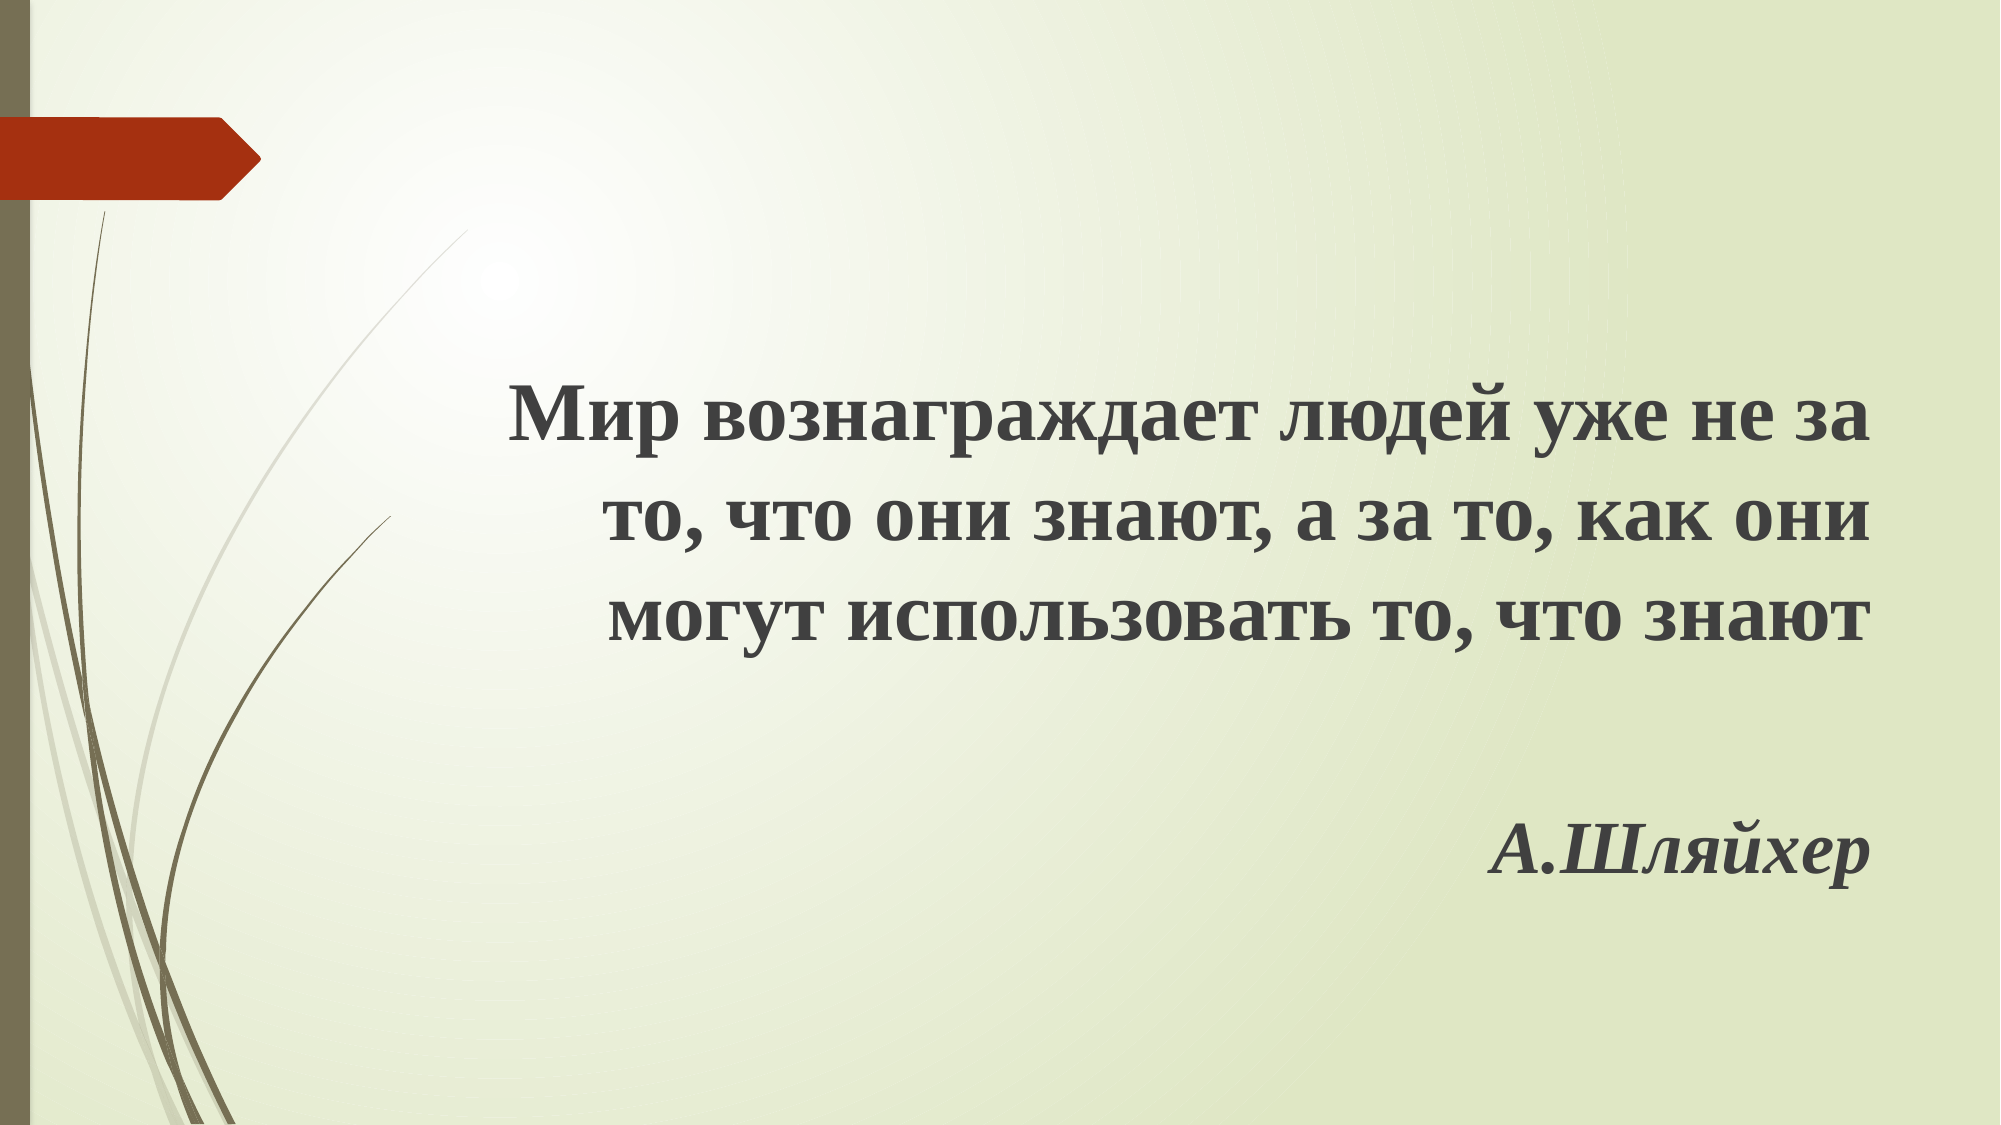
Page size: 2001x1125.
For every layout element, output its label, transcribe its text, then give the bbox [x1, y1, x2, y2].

list Мир вознаграждает людей уже не за то, что они знают, а за то, как они могут использовать то, что знают А.Шляйхер [424, 350, 1888, 970]
